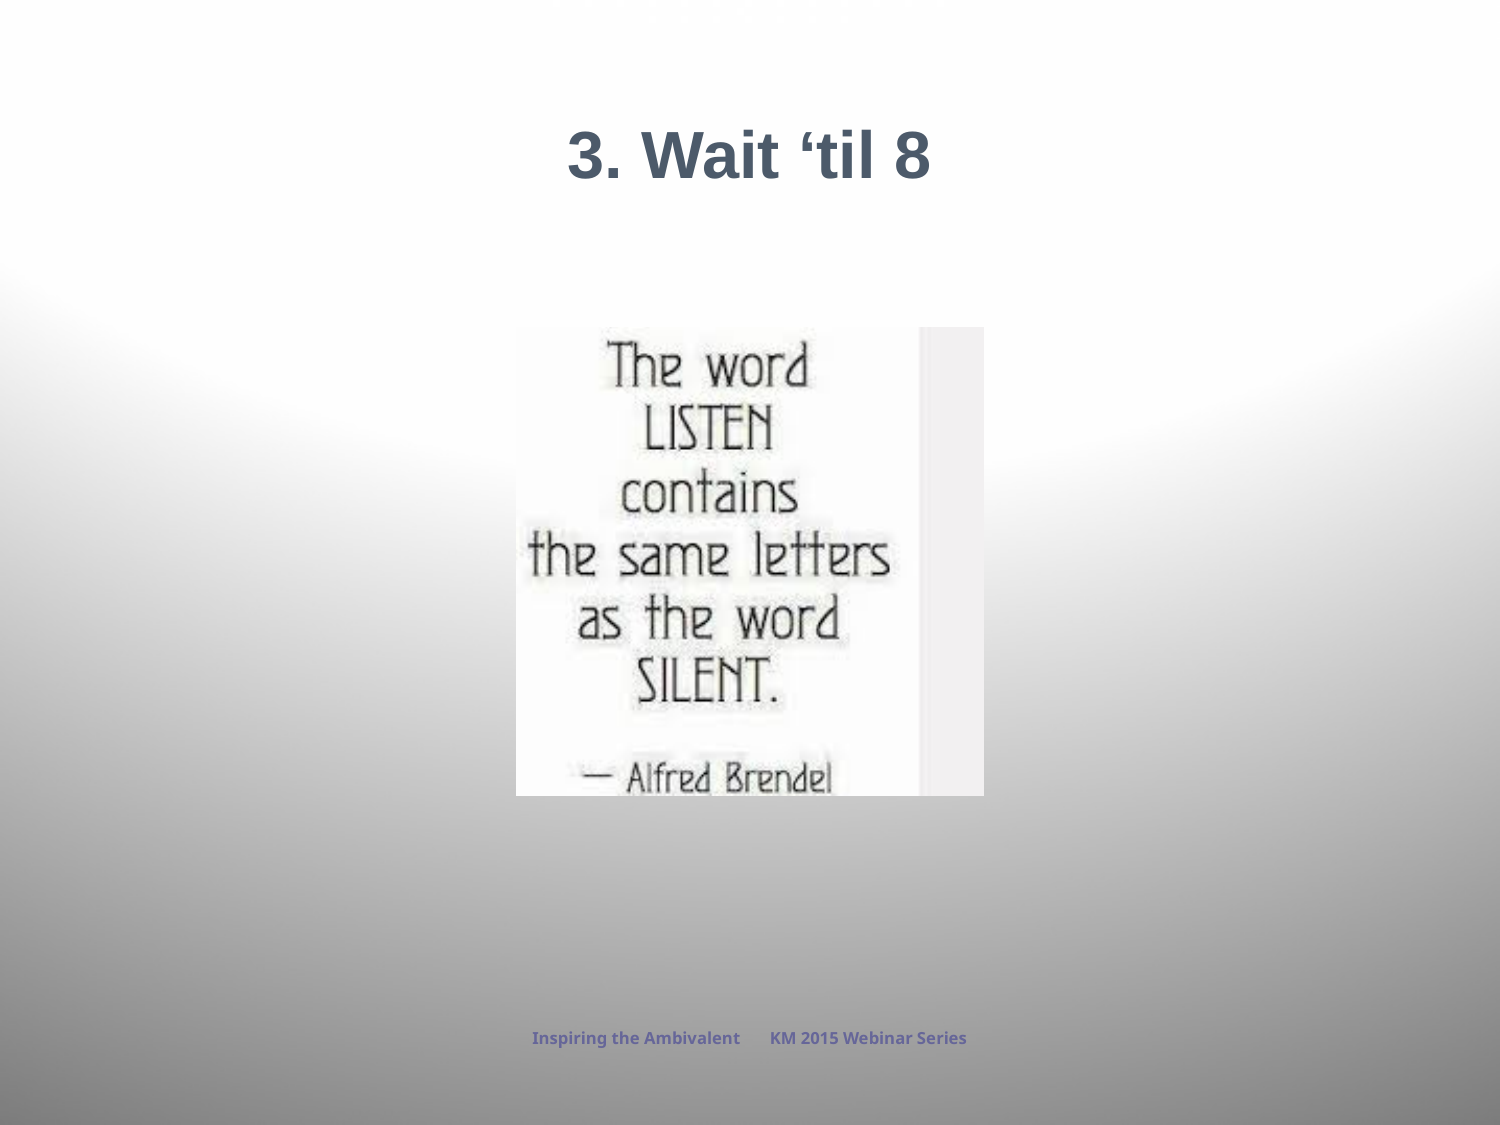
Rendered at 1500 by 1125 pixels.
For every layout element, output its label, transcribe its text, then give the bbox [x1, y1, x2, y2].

footer Inspiring the Ambivalent KM 2015 Webinar Series [512, 1024, 988, 1103]
picture [0, 0, 1500, 1125]
text_box [76, 302, 1400, 371]
title 3. Wait ‘til 8 [72, 66, 1428, 238]
